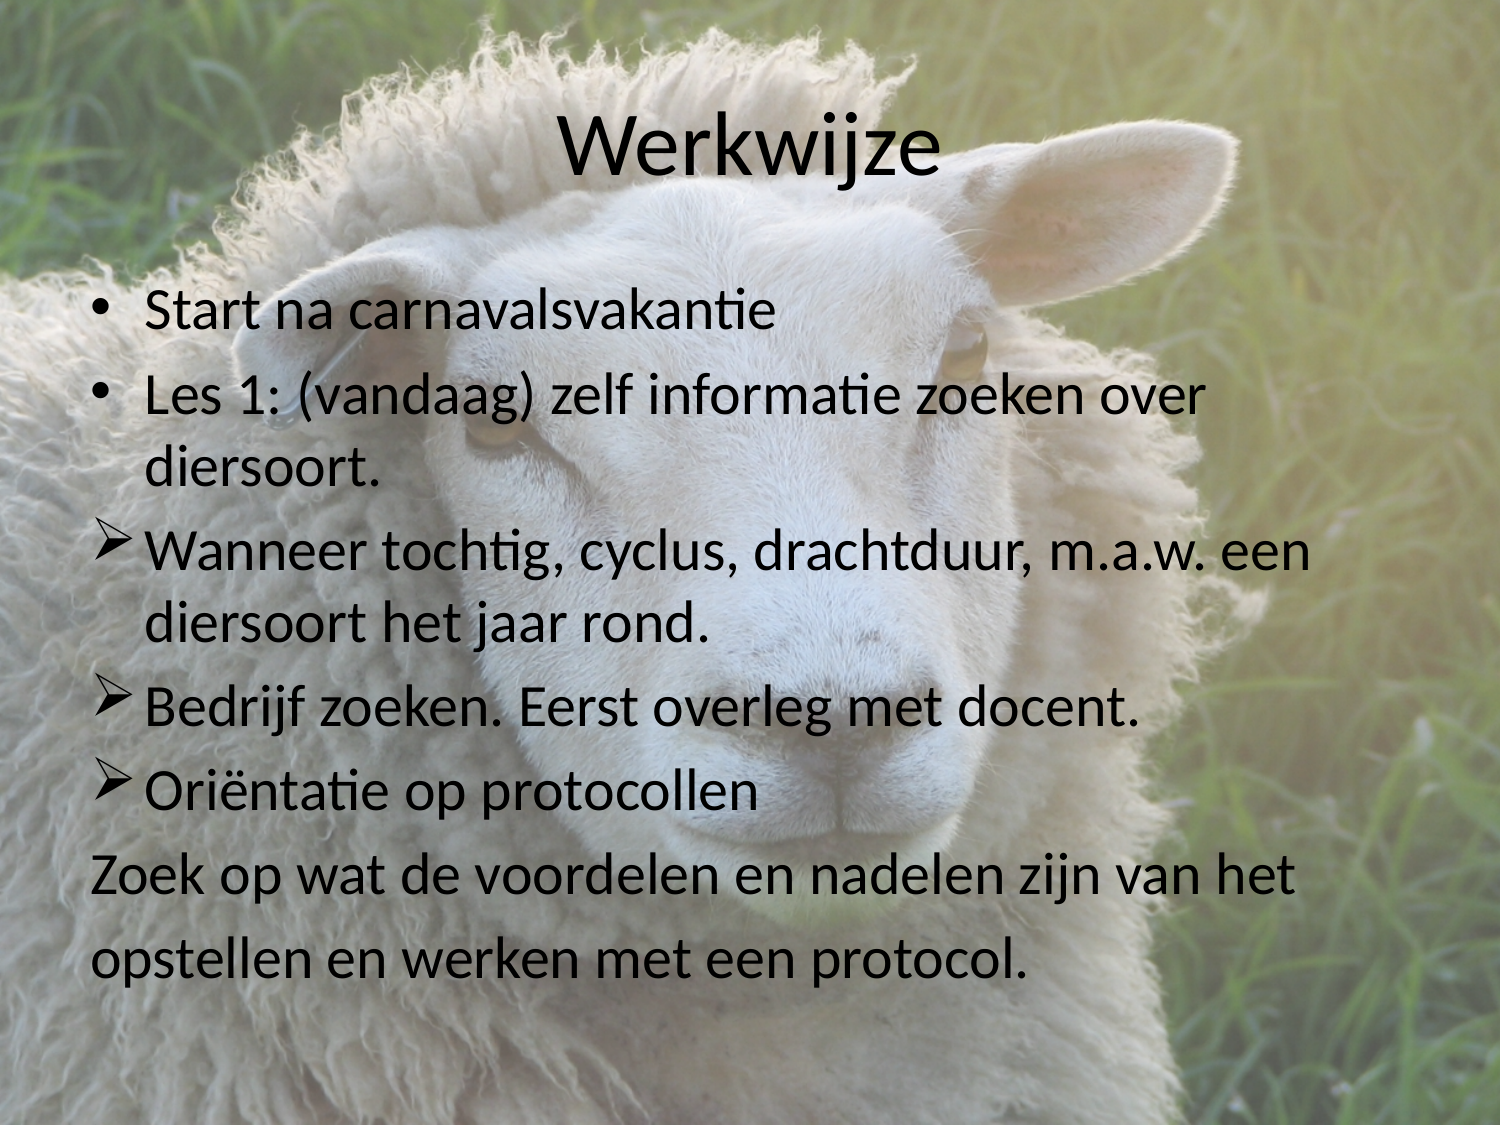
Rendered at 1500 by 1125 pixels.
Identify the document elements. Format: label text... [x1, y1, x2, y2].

title Werkwijze [75, 45, 1425, 233]
list Start na carnavalsvakantie Les 1: (vandaag) zelf informatie zoeken over diersoort. Wanneer tochtig, cyclus, drachtduur, m.a.w. een diersoort het jaar rond. Bedrijf zoeken. Eerst overleg met docent. Oriëntatie op protocollen Zoek op wat de voordelen en nadelen zijn van het opstellen en werken met een protocol. [75, 262, 1425, 1005]
